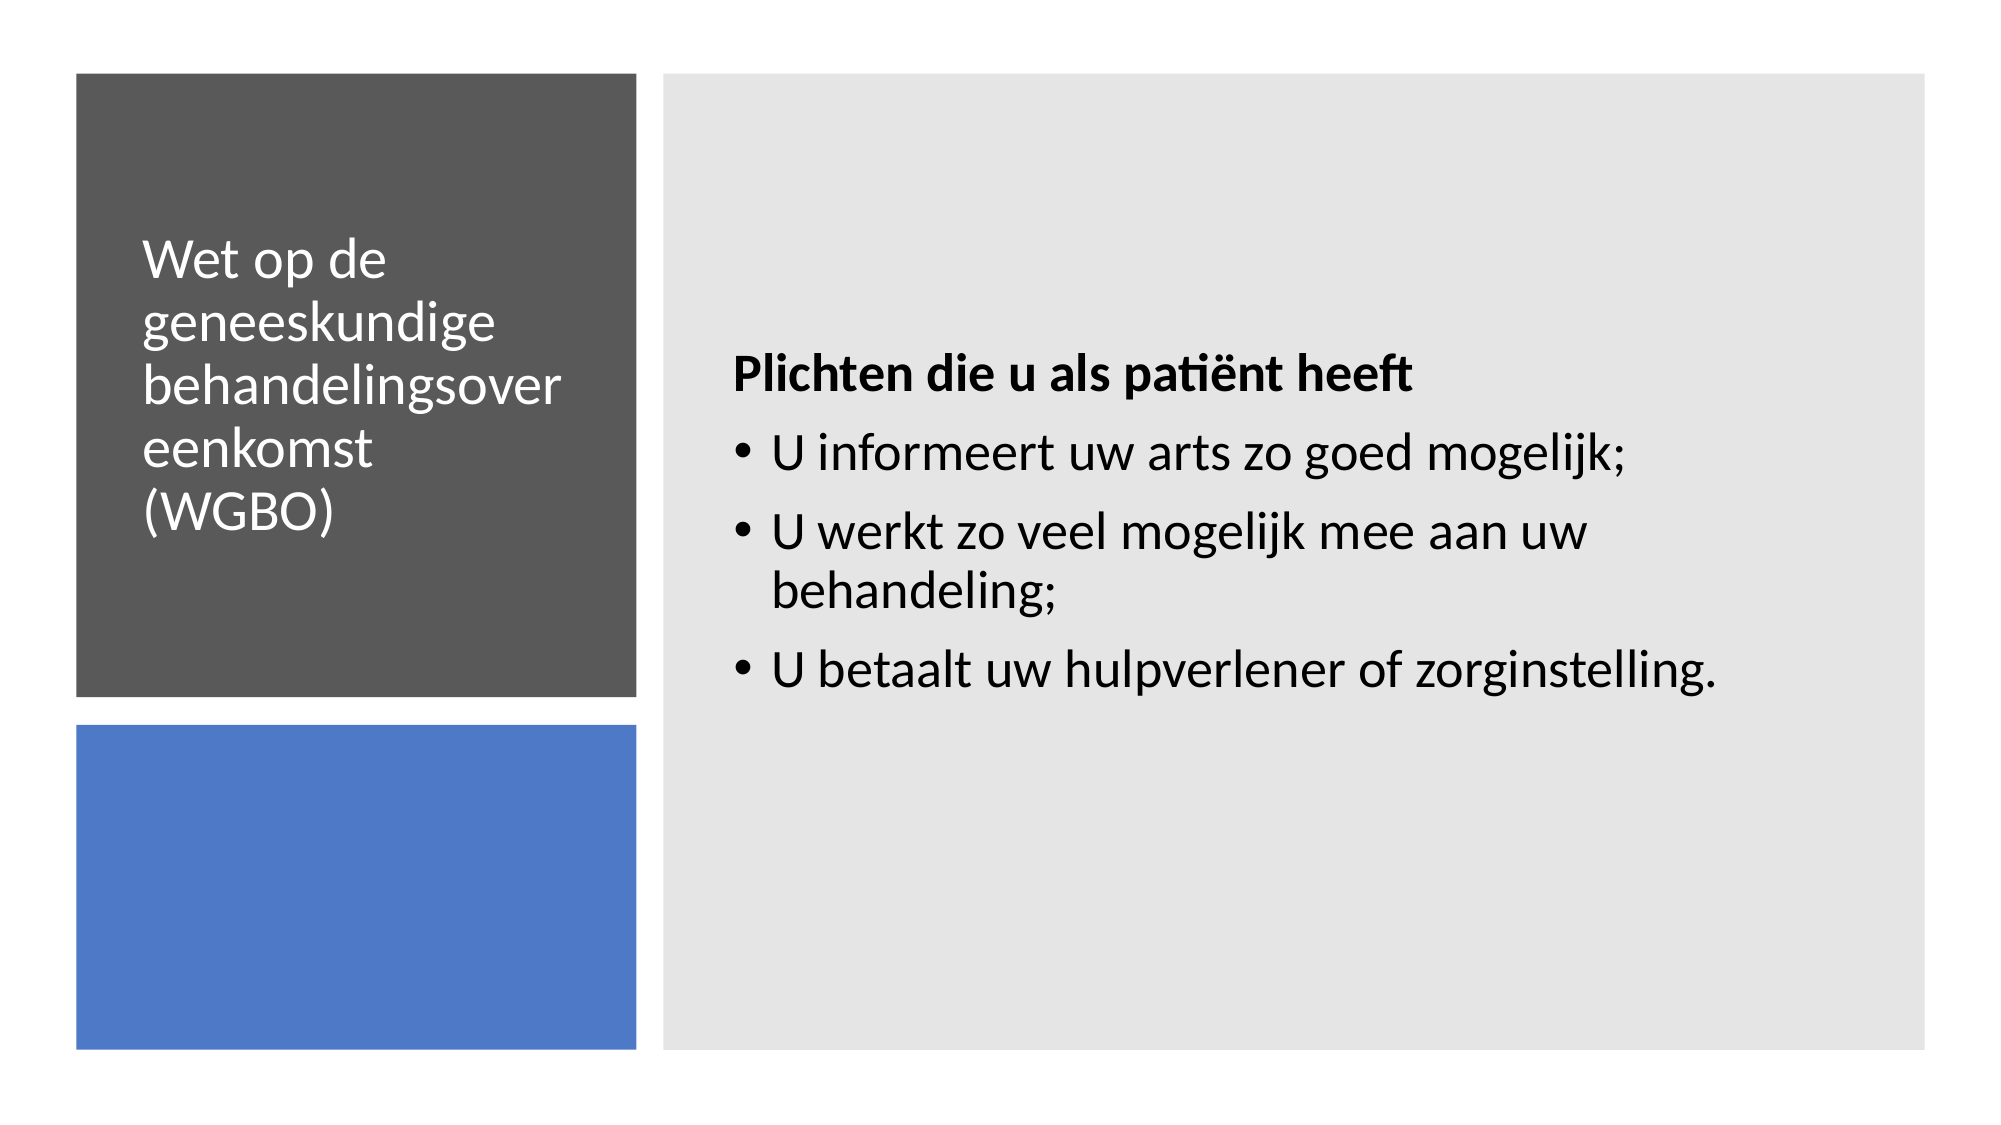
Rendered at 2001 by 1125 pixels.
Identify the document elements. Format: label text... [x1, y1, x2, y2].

list Plichten die u als patiënt heeft U informeert uw arts zo goed mogelijk; U werkt zo veel mogelijk mee aan uw behandeling; U betaalt uw hulpverlener of zorginstelling. [718, 112, 1873, 1011]
text_box [75, 724, 637, 1051]
title Wet op de geneeskundige behandelingsovereenkomst (WGBO) [127, 120, 595, 652]
text_box [75, 72, 637, 698]
text_box [662, 72, 1926, 1051]
